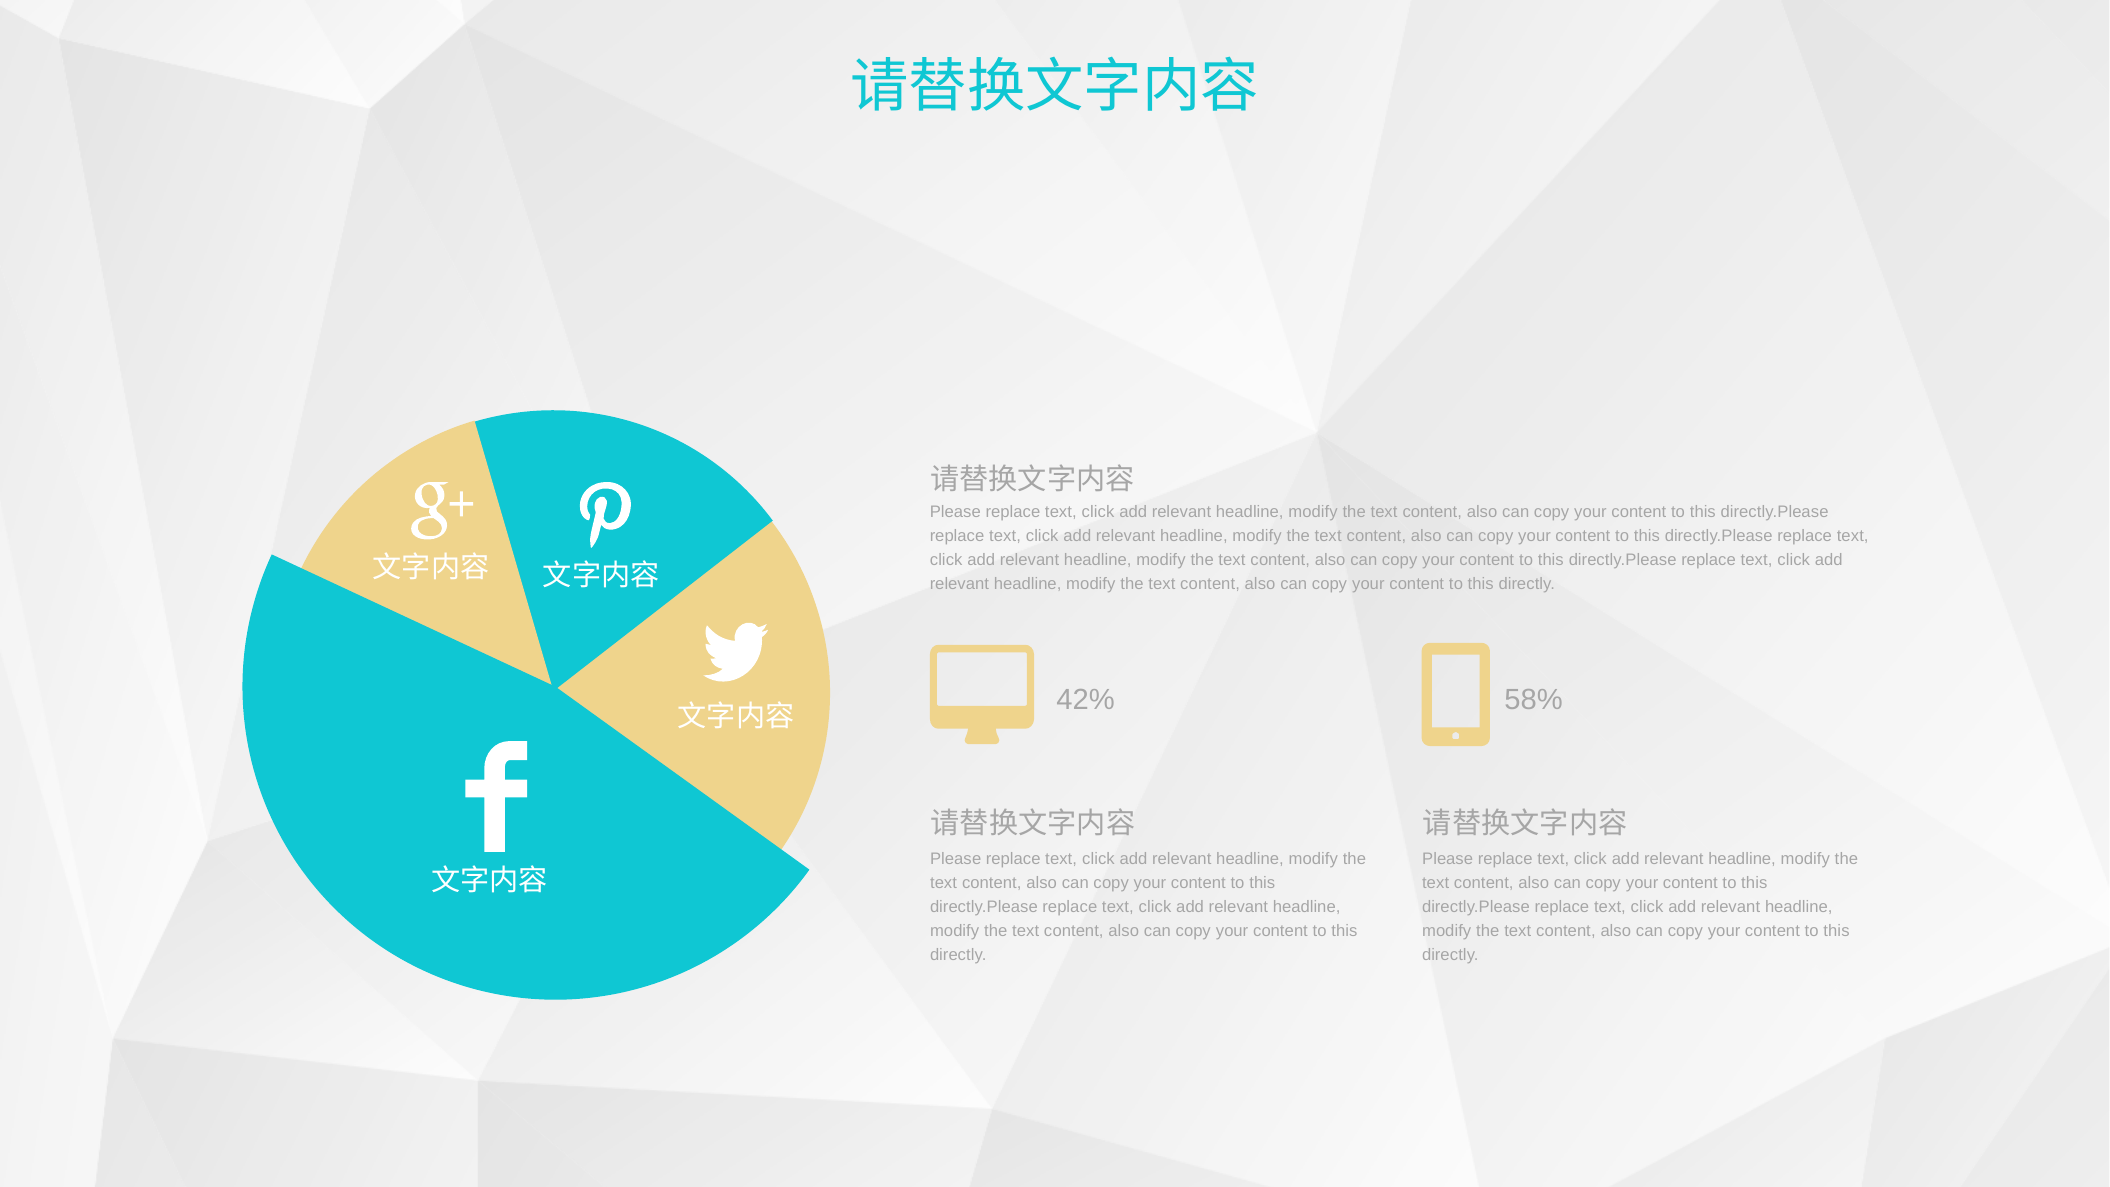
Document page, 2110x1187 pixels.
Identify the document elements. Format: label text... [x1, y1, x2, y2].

text_box 请替换文字内容 [930, 797, 1136, 840]
text_box 请替换文字内容 [1422, 797, 1628, 840]
text_box 请替换文字内容 [795, 26, 1314, 125]
text_box Please replace text, click add relevant headline, modify the text content, also can copy your content to this directly.Please replace text, click add relevant headline, modify the text content, also can copy your content to this directly. [1422, 844, 1876, 964]
text_box Please replace text, click add relevant headline, modify the text content, also can copy your content to this directly.Please replace text, click add relevant headline, modify the text content, also can copy your content to this directly.Please replace text, click add relevant headline, modify the text content, also can copy your content to this directly.Please replace text, click add relevant headline, modify the text content, also can copy your content to this directly. [929, 496, 1876, 593]
text_box 42% [1056, 673, 1116, 716]
text_box Please replace text, click add relevant headline, modify the text content, also can copy your content to this directly.Please replace text, click add relevant headline, modify the text content, also can copy your content to this directly. [929, 844, 1375, 964]
text_box 58% [1504, 673, 1564, 716]
text_box [1421, 642, 1490, 747]
text_box [929, 644, 1035, 745]
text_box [242, 373, 869, 1000]
picture [0, 0, 2110, 1187]
text_box 请替换文字内容 [929, 453, 1179, 496]
